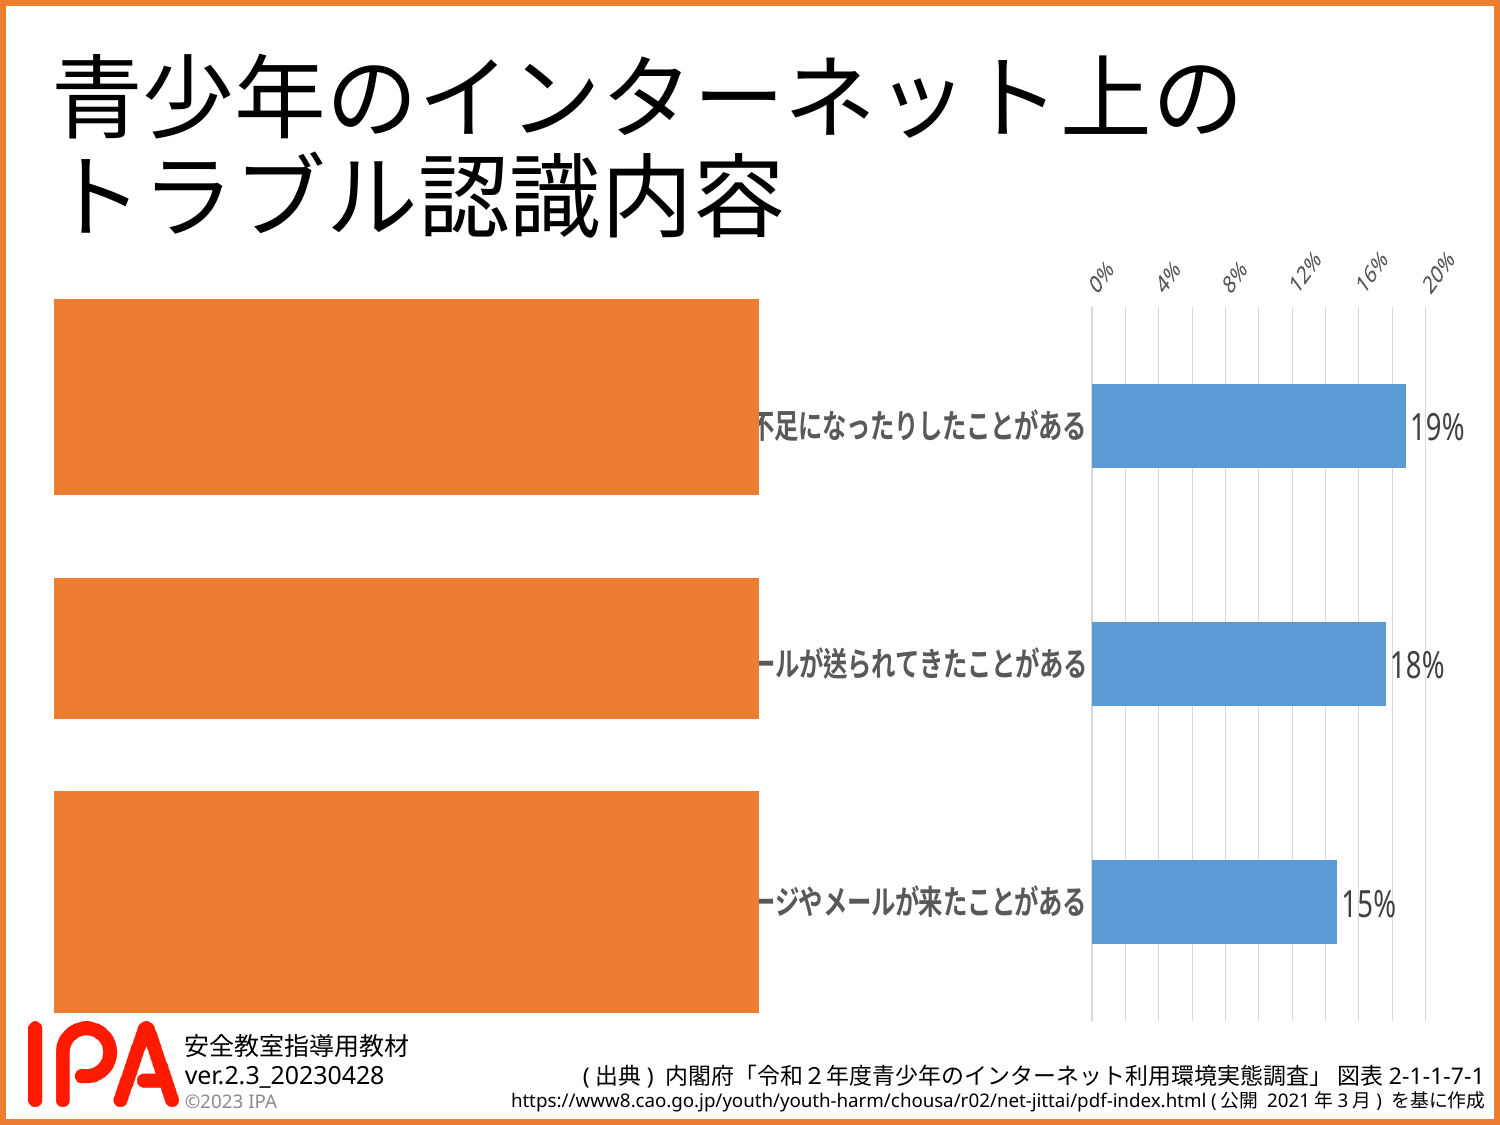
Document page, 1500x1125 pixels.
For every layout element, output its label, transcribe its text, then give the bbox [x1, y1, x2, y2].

text_box (出典) 内閣府「令和２年度青少年のインターネット利用環境実態調査」 図表2-1-1-7-1 https://www8.cao.go.jp/youth/youth-harm/chousa/r02/net-jittai/pdf-index.html (公開 2021年3月) を基に作成 [248, 1054, 1500, 1119]
picture [28, 1021, 179, 1107]
chart [55, 226, 1481, 1050]
title 青少年のインターネット上の トラブル認識内容 [36, 42, 1419, 261]
